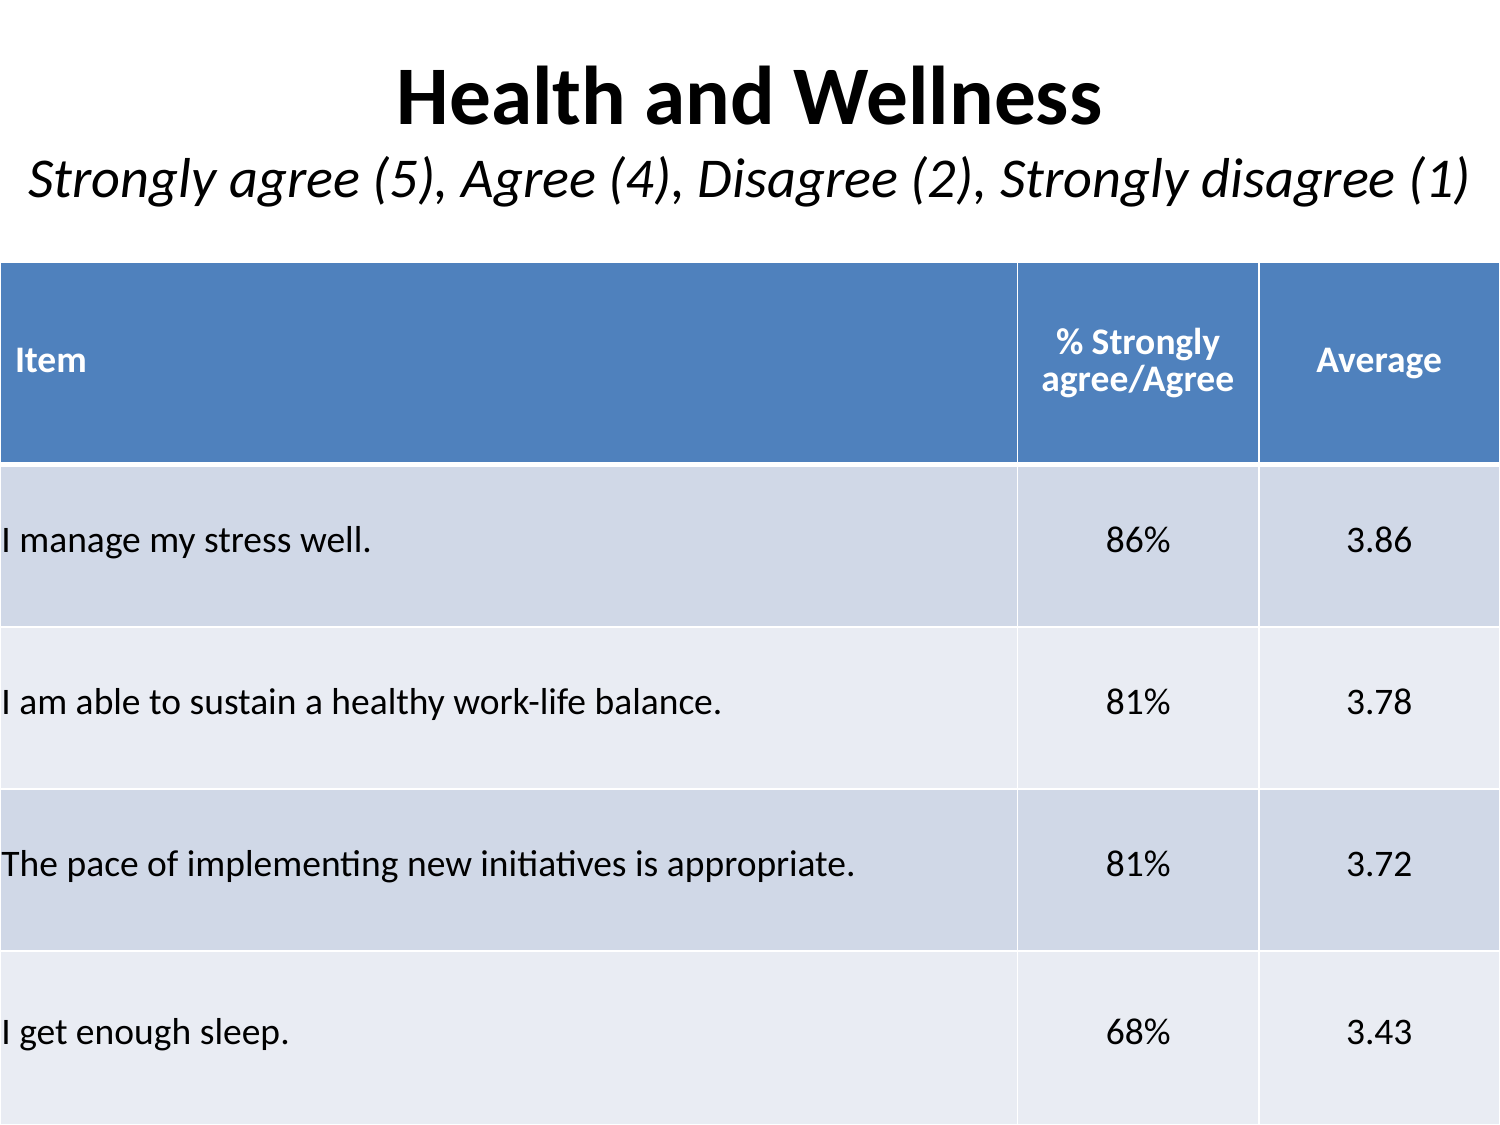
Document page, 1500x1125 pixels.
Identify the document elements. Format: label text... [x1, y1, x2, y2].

table_cell 3.78 [1260, 628, 1499, 788]
table_header Item [1, 263, 1017, 462]
table_cell 81% [1018, 790, 1258, 950]
table_cell 3.72 [1260, 790, 1499, 950]
table_cell I am able to sustain a healthy work-life balance. [1, 628, 1017, 788]
table_cell 3.86 [1260, 467, 1499, 626]
title Health and Wellness Strongly agree (5), Agree (4), Disagree (2), Strongly disagree (1) [0, 0, 1500, 250]
table_cell I manage my stress well. [1, 467, 1017, 626]
table_cell 3.43 [1260, 952, 1499, 1124]
table_cell 81% [1018, 628, 1258, 788]
table_cell 68% [1018, 952, 1258, 1124]
table_cell The pace of implementing new initiatives is appropriate. [1, 790, 1017, 950]
table_header % Strongly agree/Agree [1018, 263, 1258, 462]
table_cell 86% [1018, 467, 1258, 626]
table_header Average [1260, 263, 1499, 462]
table_cell I get enough sleep. [1, 952, 1017, 1124]
